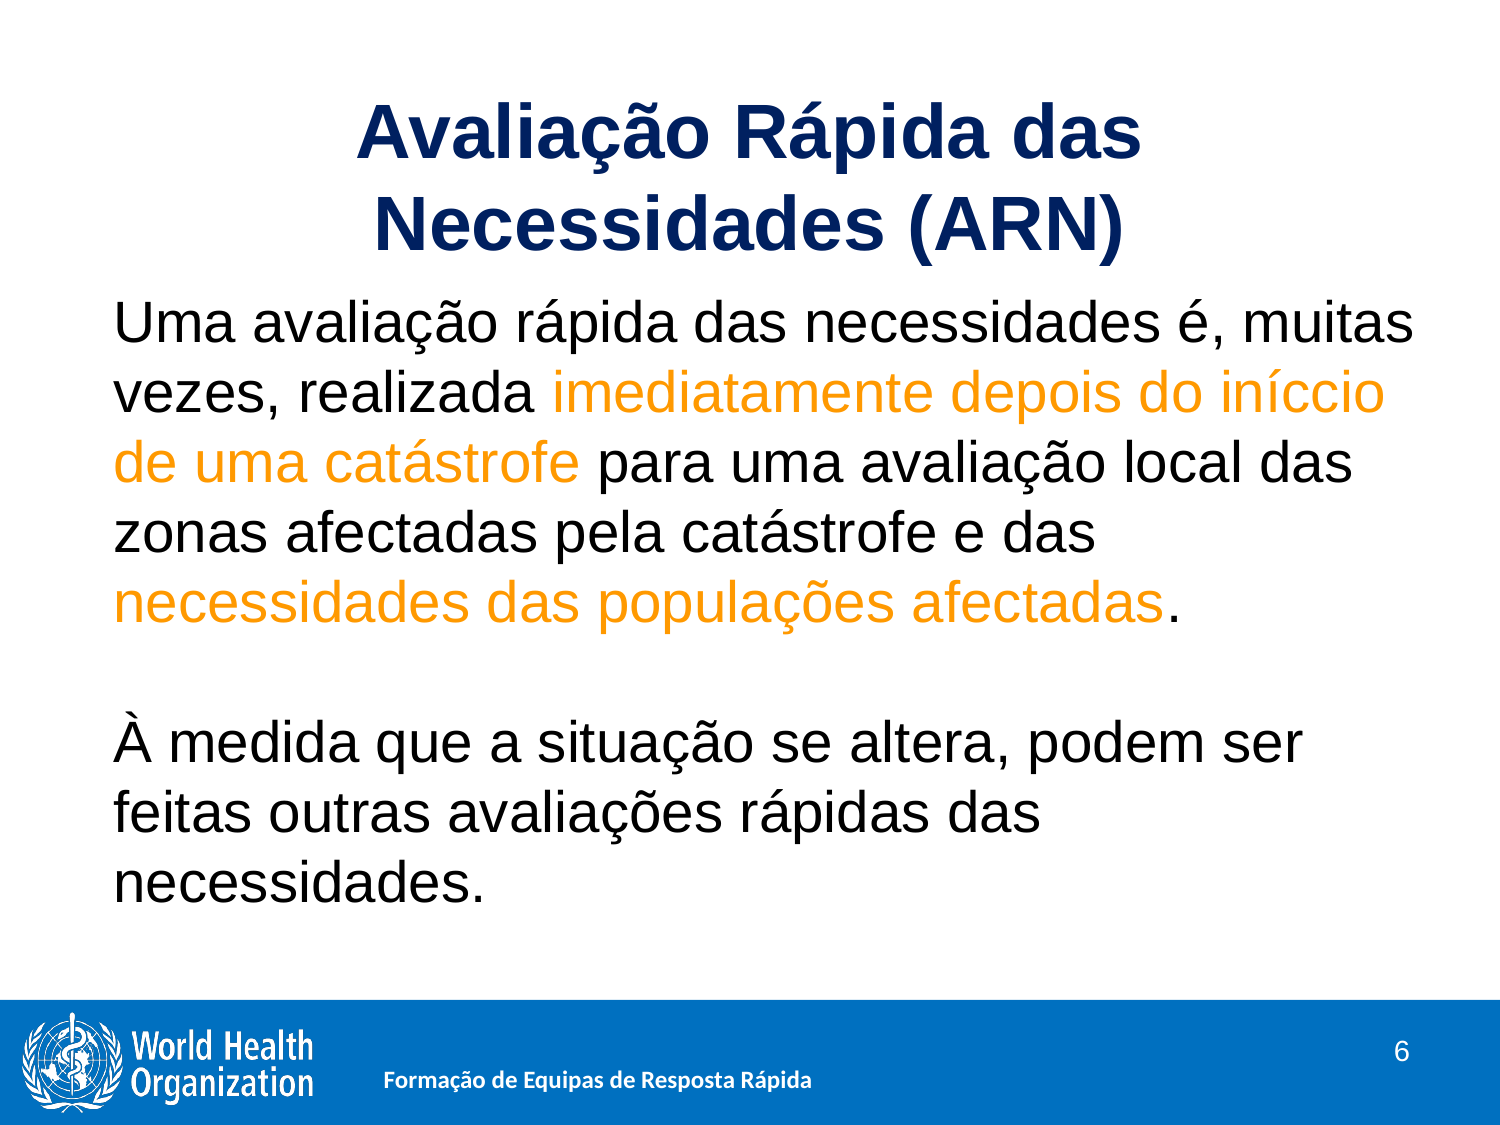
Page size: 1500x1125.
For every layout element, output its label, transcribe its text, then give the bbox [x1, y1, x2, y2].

slide_number 6 [1074, 1024, 1425, 1103]
text_box Uma avaliação rápida das necessidades é, muitas vezes, realizada imediatamente depois do iníccio de uma catástrofe para uma avaliação local das zonas afectadas pela catástrofe e das necessidades das populações afectadas. À medida que a situação se altera, podem ser feitas outras avaliações rápidas das necessidades. [98, 277, 1436, 922]
title Avaliação Rápida das Necessidades (ARN) [74, 115, 1426, 232]
picture [21, 1012, 313, 1113]
